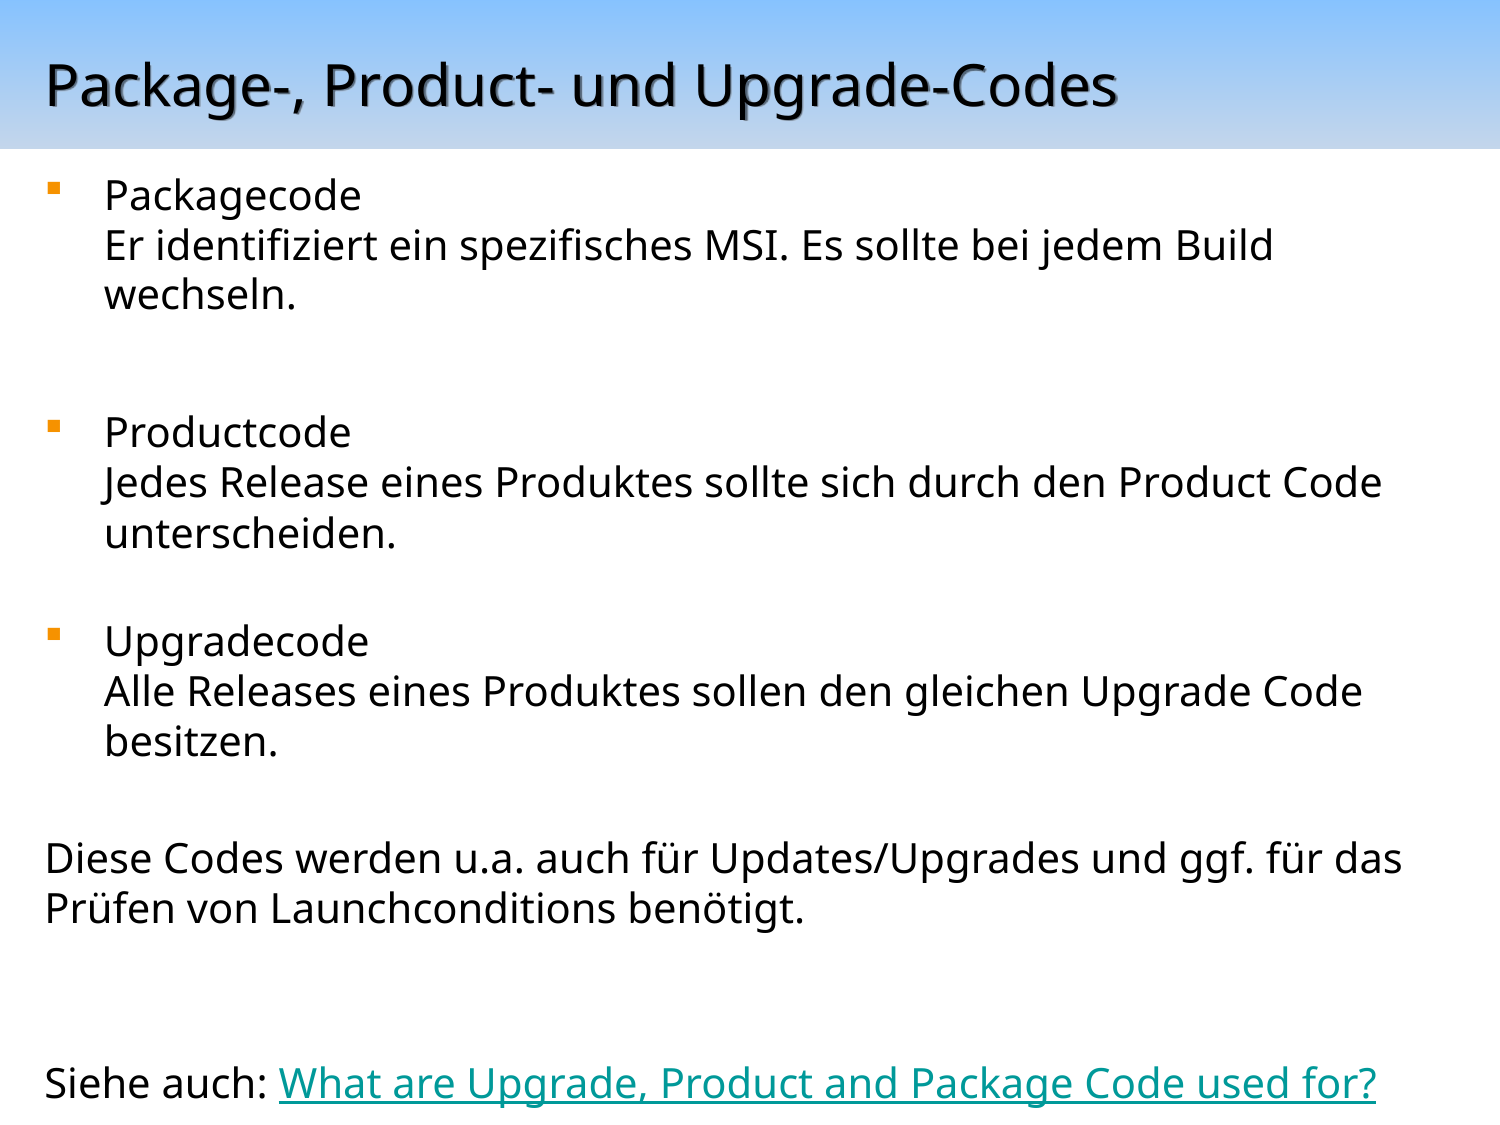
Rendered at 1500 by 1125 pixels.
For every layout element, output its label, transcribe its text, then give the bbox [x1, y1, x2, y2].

list Packagecode Er identifiziert ein spezifisches MSI. Es sollte bei jedem Build wechseln. Productcode Jedes Release eines Produktes sollte sich durch den Product Code unterscheiden. Upgradecode Alle Releases eines Produktes sollen den gleichen Upgrade Code besitzen. Diese Codes werden u.a. auch für Updates/Upgrades und ggf. für das Prüfen von Launchconditions benötigt. Siehe auch: What are Upgrade, Product and Package Code used for? [29, 160, 1471, 1125]
title Package-, Product- und Upgrade-Codes [29, 29, 1471, 138]
